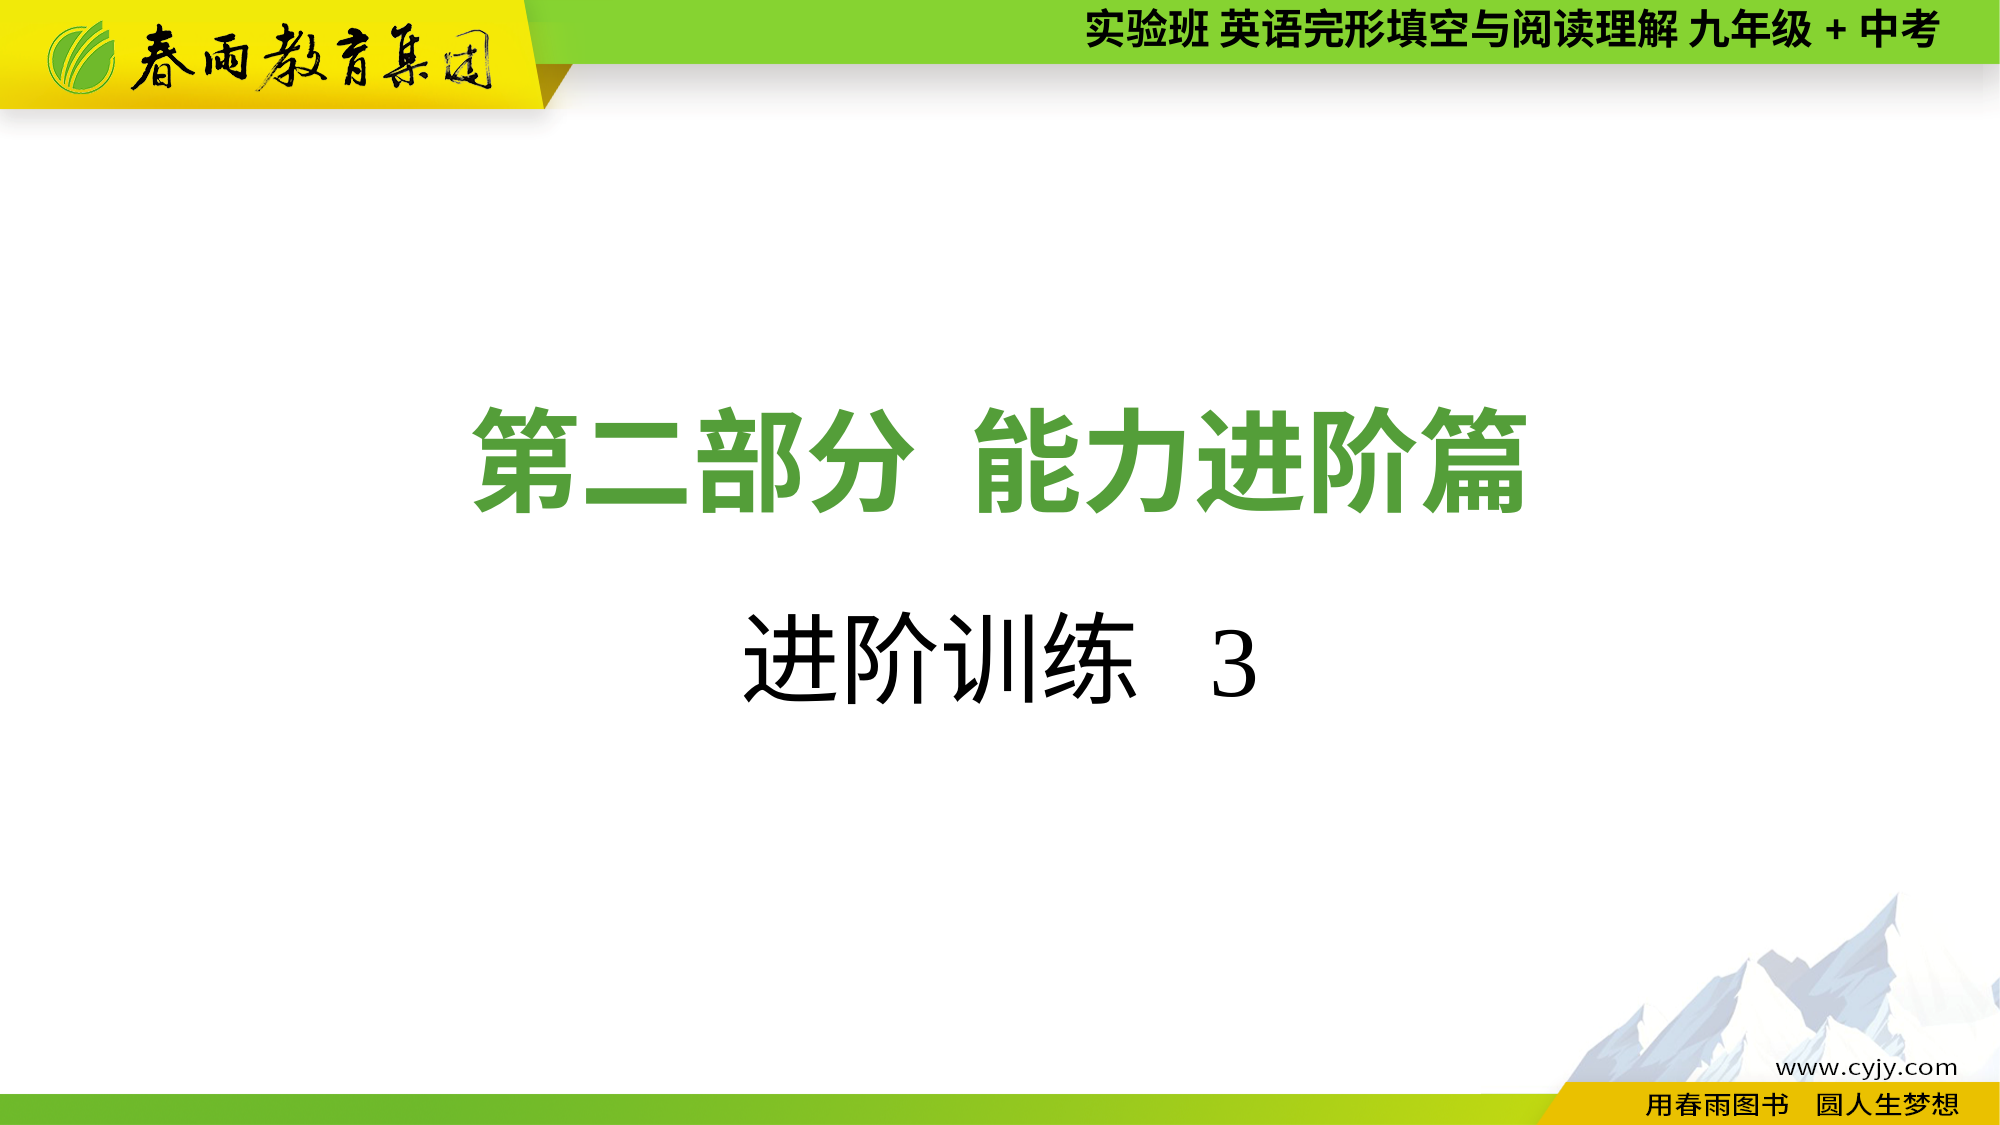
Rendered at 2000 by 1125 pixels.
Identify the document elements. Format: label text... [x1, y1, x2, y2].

text_box 进阶训练 3 [54, 528, 1946, 724]
picture [0, 0, 2000, 1125]
text_box 第二部分 能力进阶篇 [54, 316, 1946, 528]
